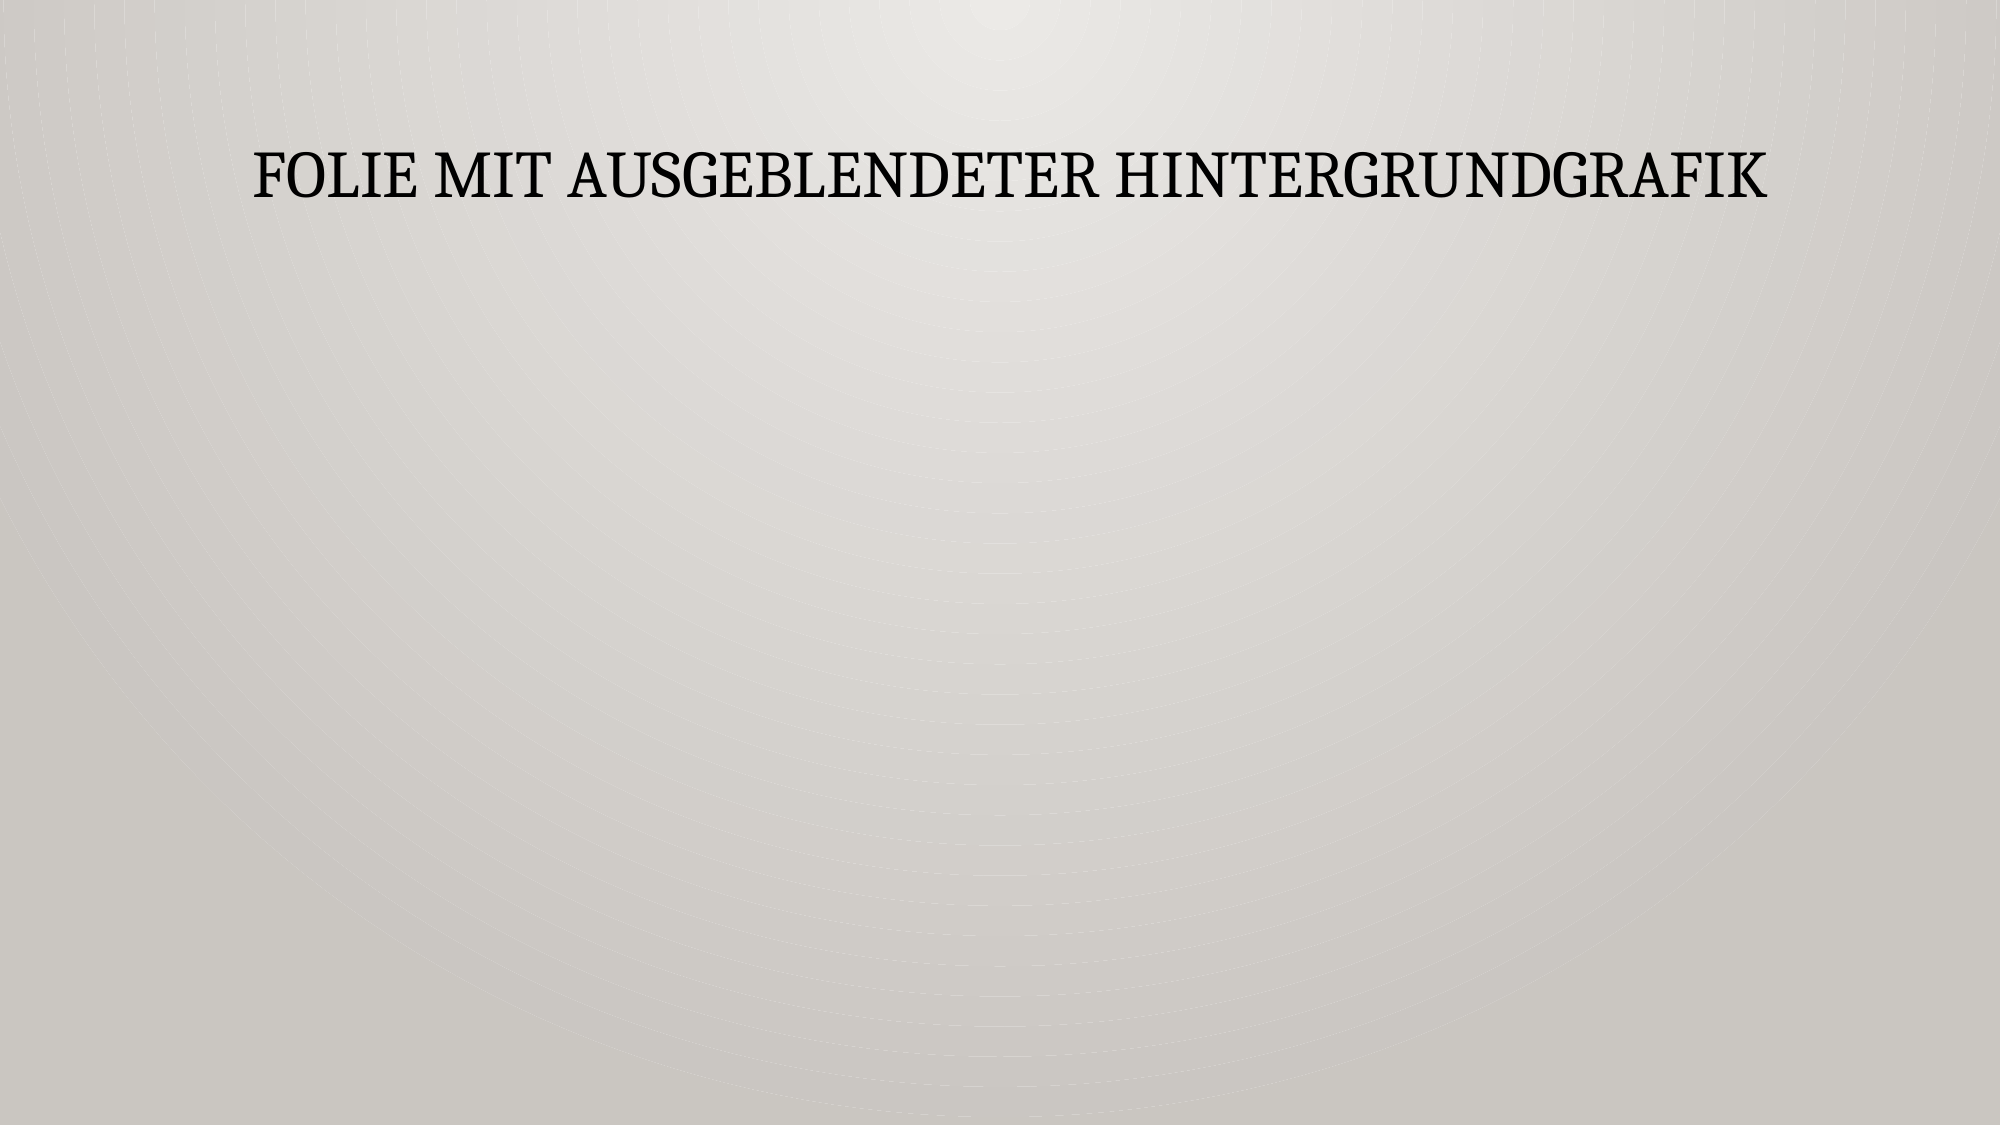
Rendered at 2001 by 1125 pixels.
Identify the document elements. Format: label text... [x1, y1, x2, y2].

title Folie mit ausgeblendeter Hintergrundgrafik [237, 132, 1814, 306]
